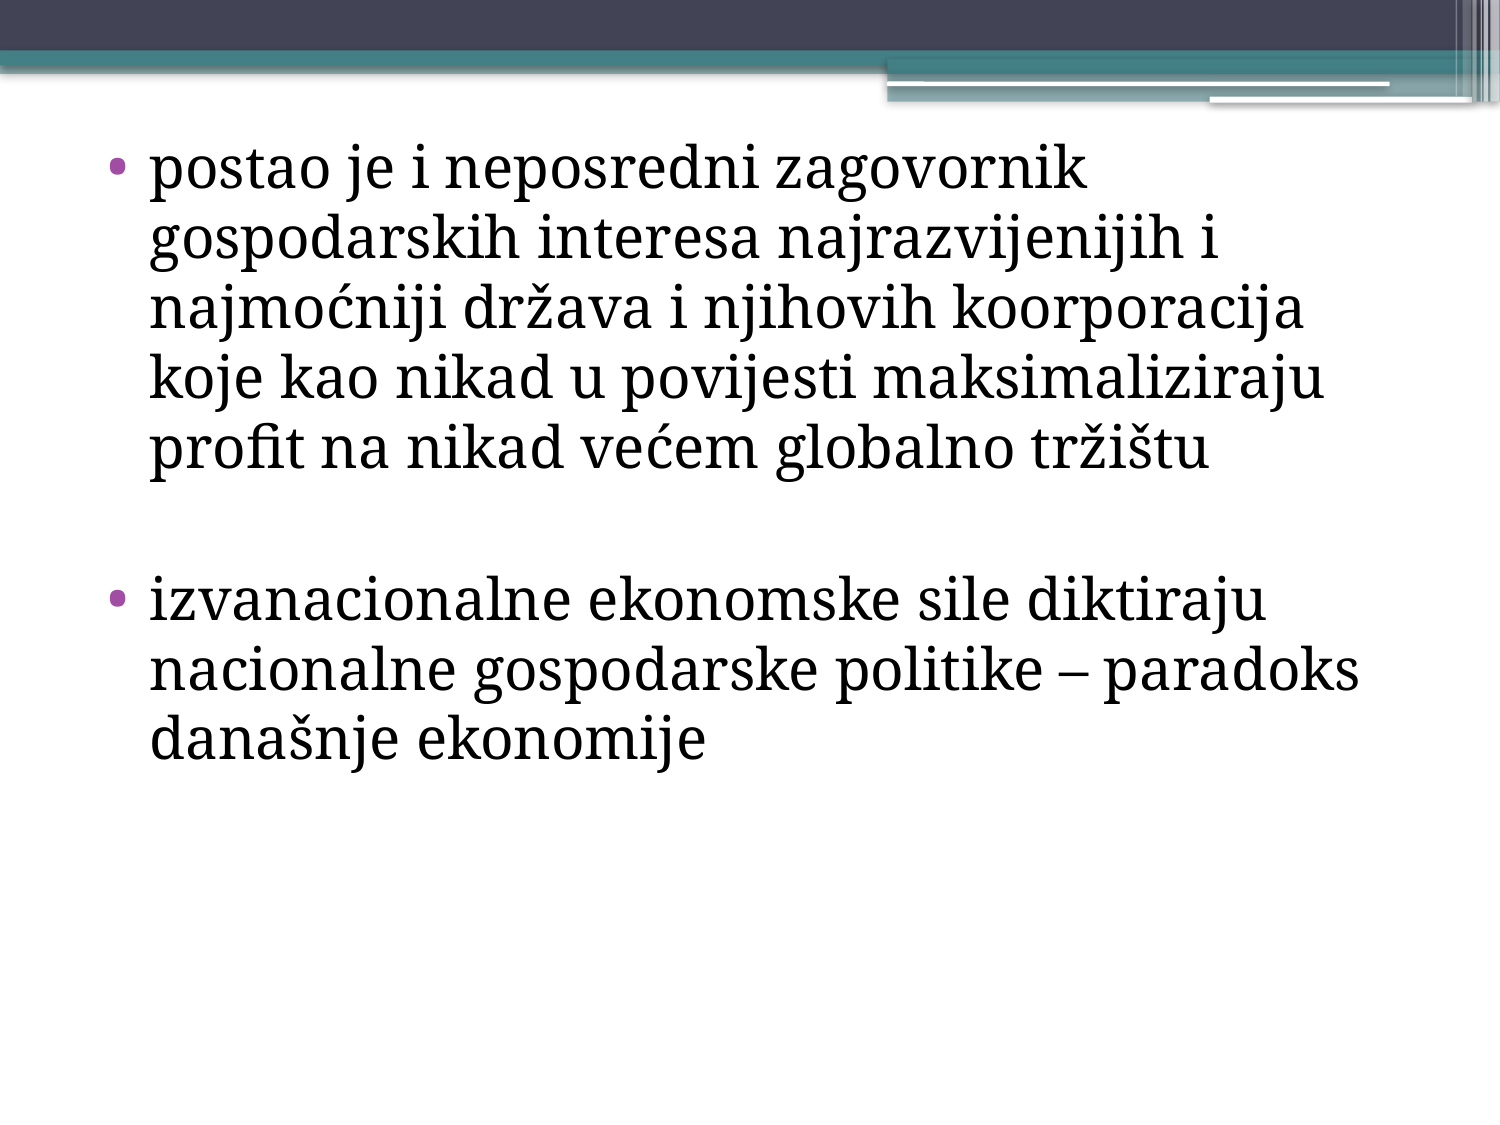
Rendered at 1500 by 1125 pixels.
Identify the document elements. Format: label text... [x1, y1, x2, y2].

list postao je i neposredni zagovornik gospodarskih interesa najrazvijenijih i najmoćniji država i njihovih koorporacija koje kao nikad u povijesti maksimaliziraju profit na nikad većem globalno tržištu izvanacionalne ekonomske sile diktiraju nacionalne gospodarske politike – paradoks današnje ekonomije [75, 46, 1425, 1005]
